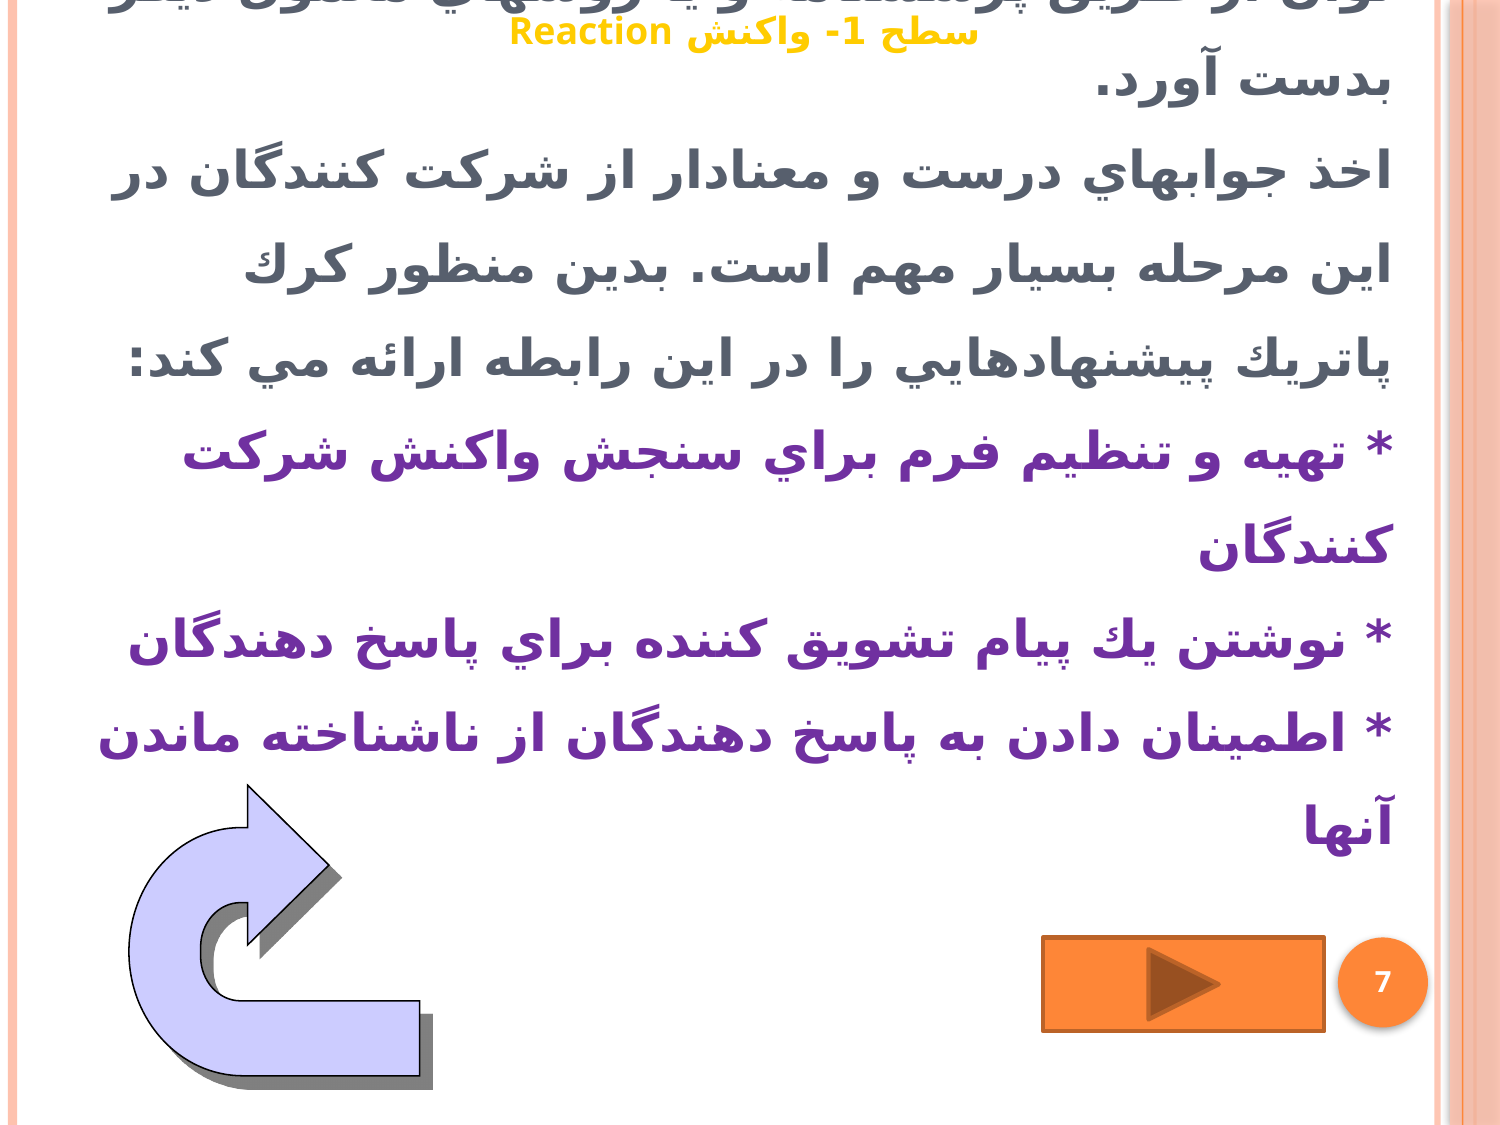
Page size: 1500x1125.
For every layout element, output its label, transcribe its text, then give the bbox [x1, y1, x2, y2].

slide_number 7 [1333, 940, 1434, 1027]
title منظور از واكنش ميزان عكس العملي است كه فراگيران به كليه عوامل موثر در اجراي يك دوره آموزش از خود نشان مي دهند. اين واكنش را مي توان از طريق پرسشنامه و يا روشهاي معمول ديگر بدست آورد. اخذ جوابهاي درست و معنادار از شركت كنندگان در اين مرحله بسيار مهم است. بدين منظور كرك پاتريك پيشنهادهايي را در اين رابطه ارائه مي كند:‌ * تهيه و تنظيم فرم براي سنجش واكنش شركت كنندگان * نوشتن يك پيام تشويق كننده براي پاسخ دهندگان * اطمينان دادن به پاسخ دهندگان از ناشناخته ماندن آنها [58, 46, 1409, 938]
text_box [128, 785, 420, 1076]
text_box سطح 1- واکنش Reaction [147, 0, 1341, 60]
text_box [1041, 935, 1326, 1033]
